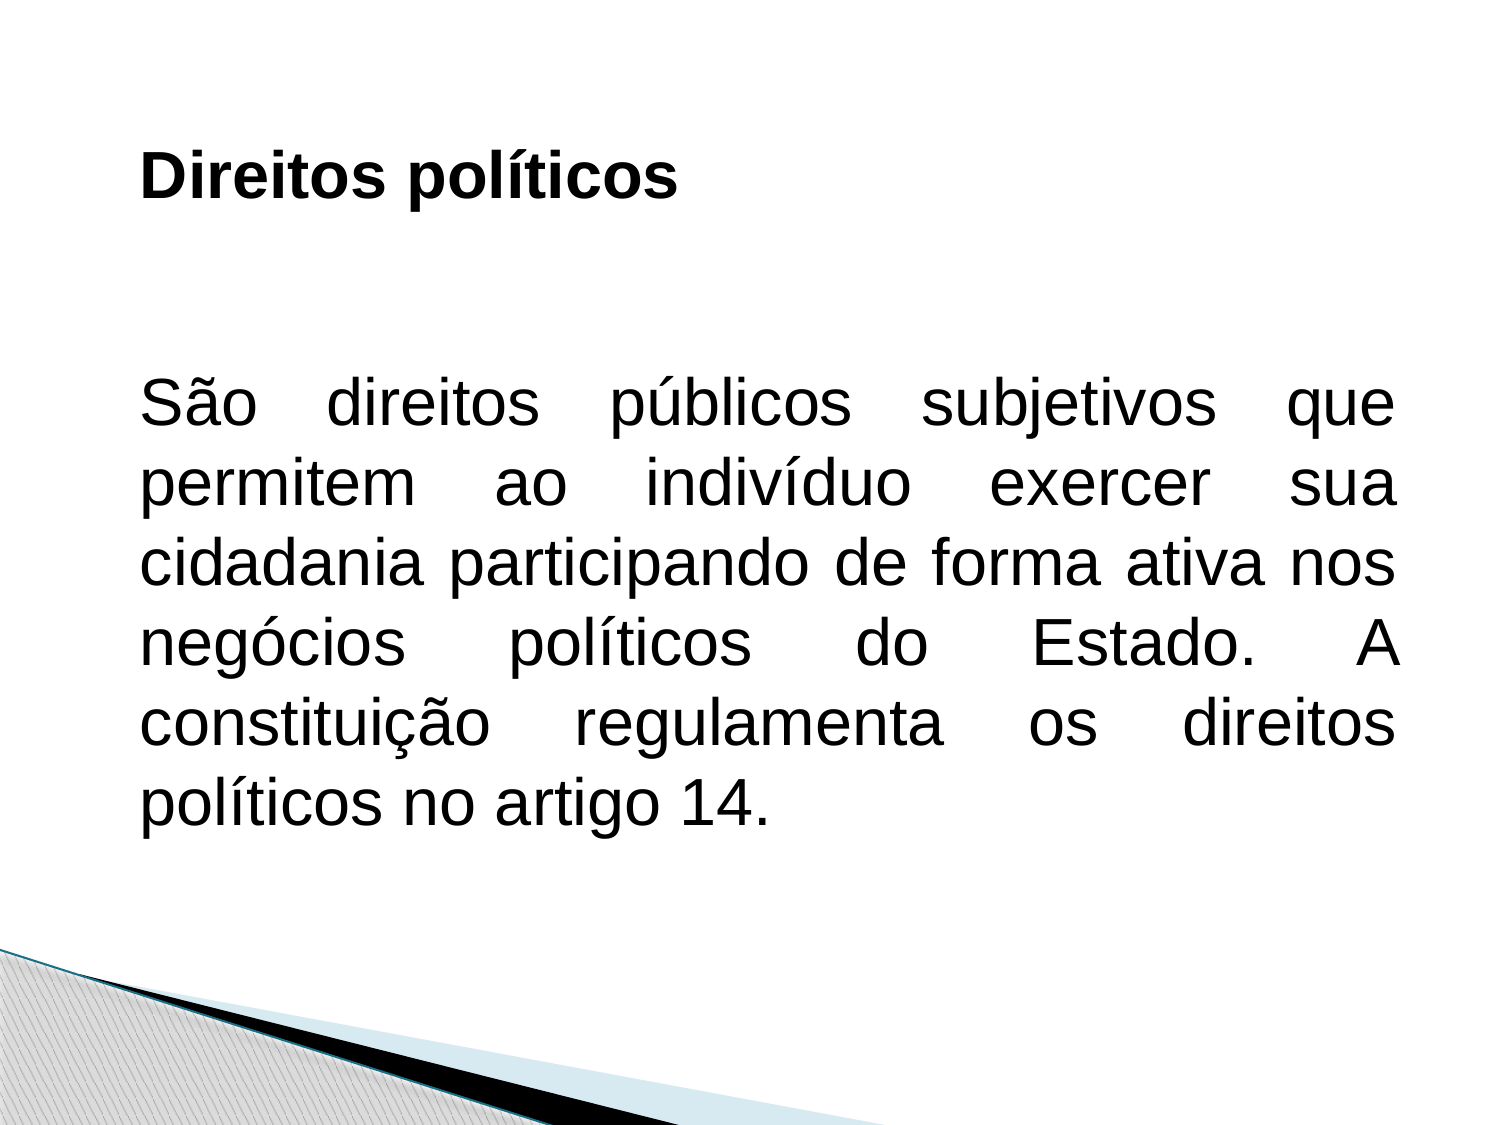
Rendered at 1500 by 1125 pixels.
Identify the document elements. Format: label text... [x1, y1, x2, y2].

text_box Direitos políticos São direitos públicos subjetivos que permitem ao indivíduo exercer sua cidadania participando de forma ativa nos negócios políticos do Estado. A constituição regulamenta os direitos políticos no artigo 14. [124, 124, 1413, 846]
